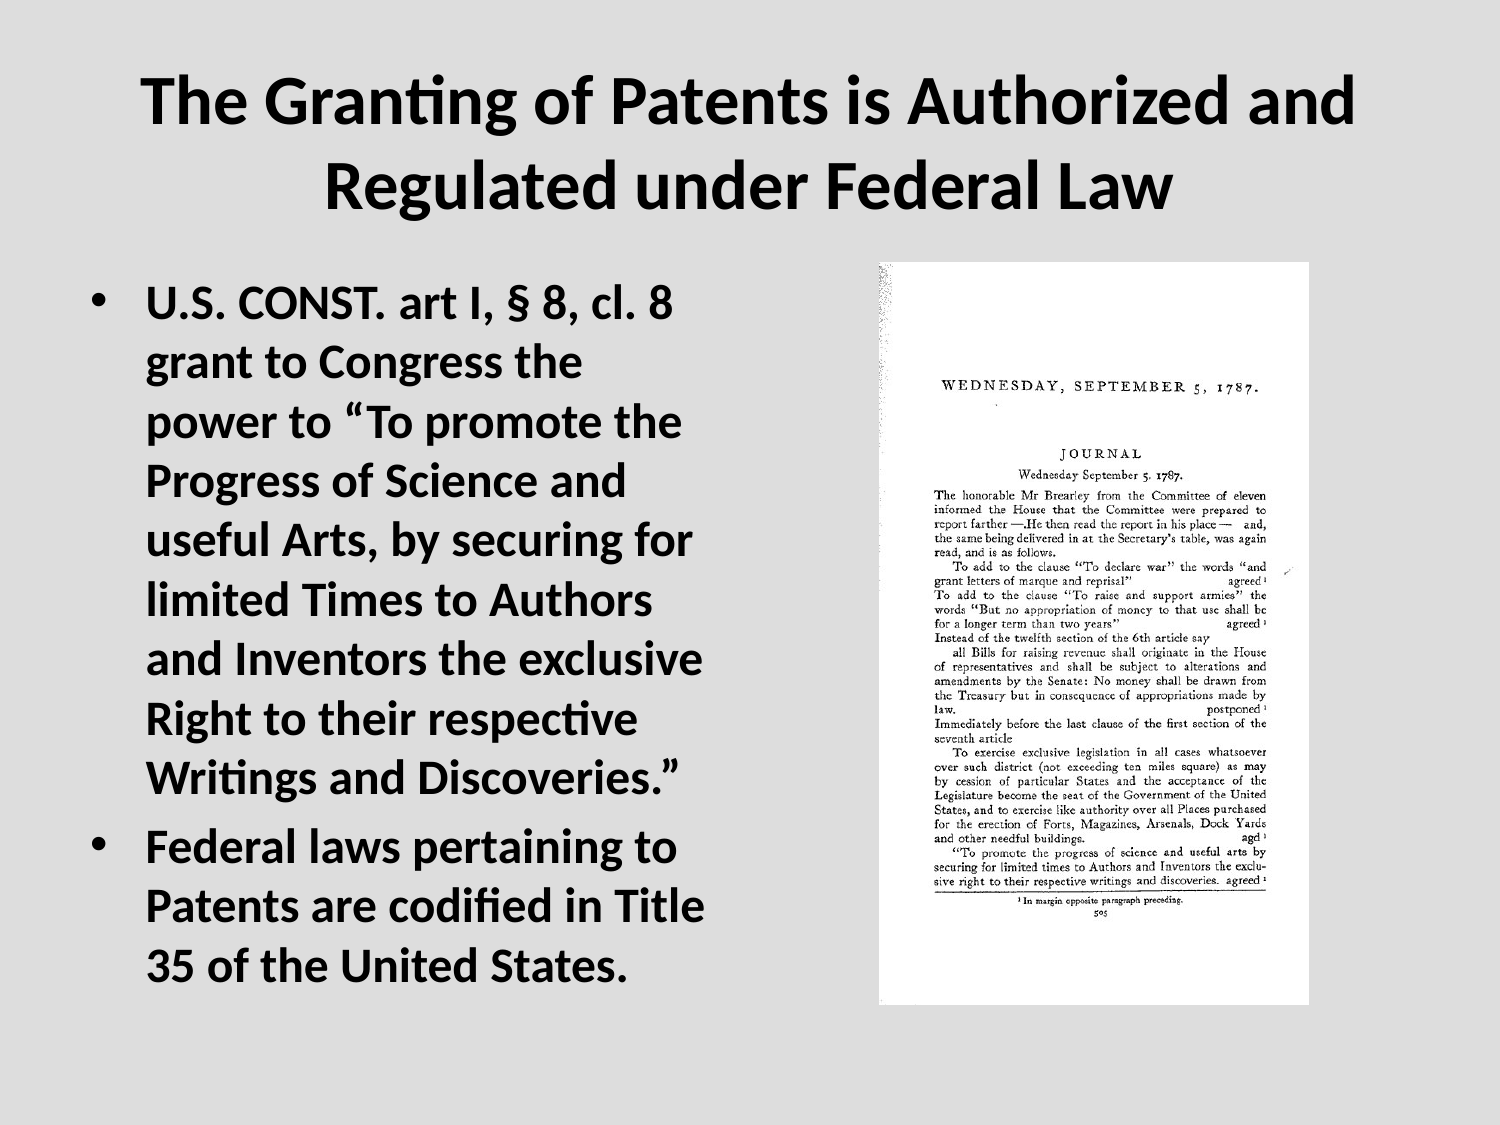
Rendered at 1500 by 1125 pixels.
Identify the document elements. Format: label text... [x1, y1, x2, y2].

title The Granting of Patents is Authorized and Regulated under Federal Law [75, 45, 1425, 233]
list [878, 262, 1309, 1006]
list U.S. Const. art I, § 8, cl. 8 grant to Congress the power to “To promote the Progress of Science and useful Arts, by securing for limited Times to Authors and Inventors the exclusive Right to their respective Writings and Discoveries.” Federal laws pertaining to Patents are codified in Title 35 of the United States. [75, 262, 738, 1005]
